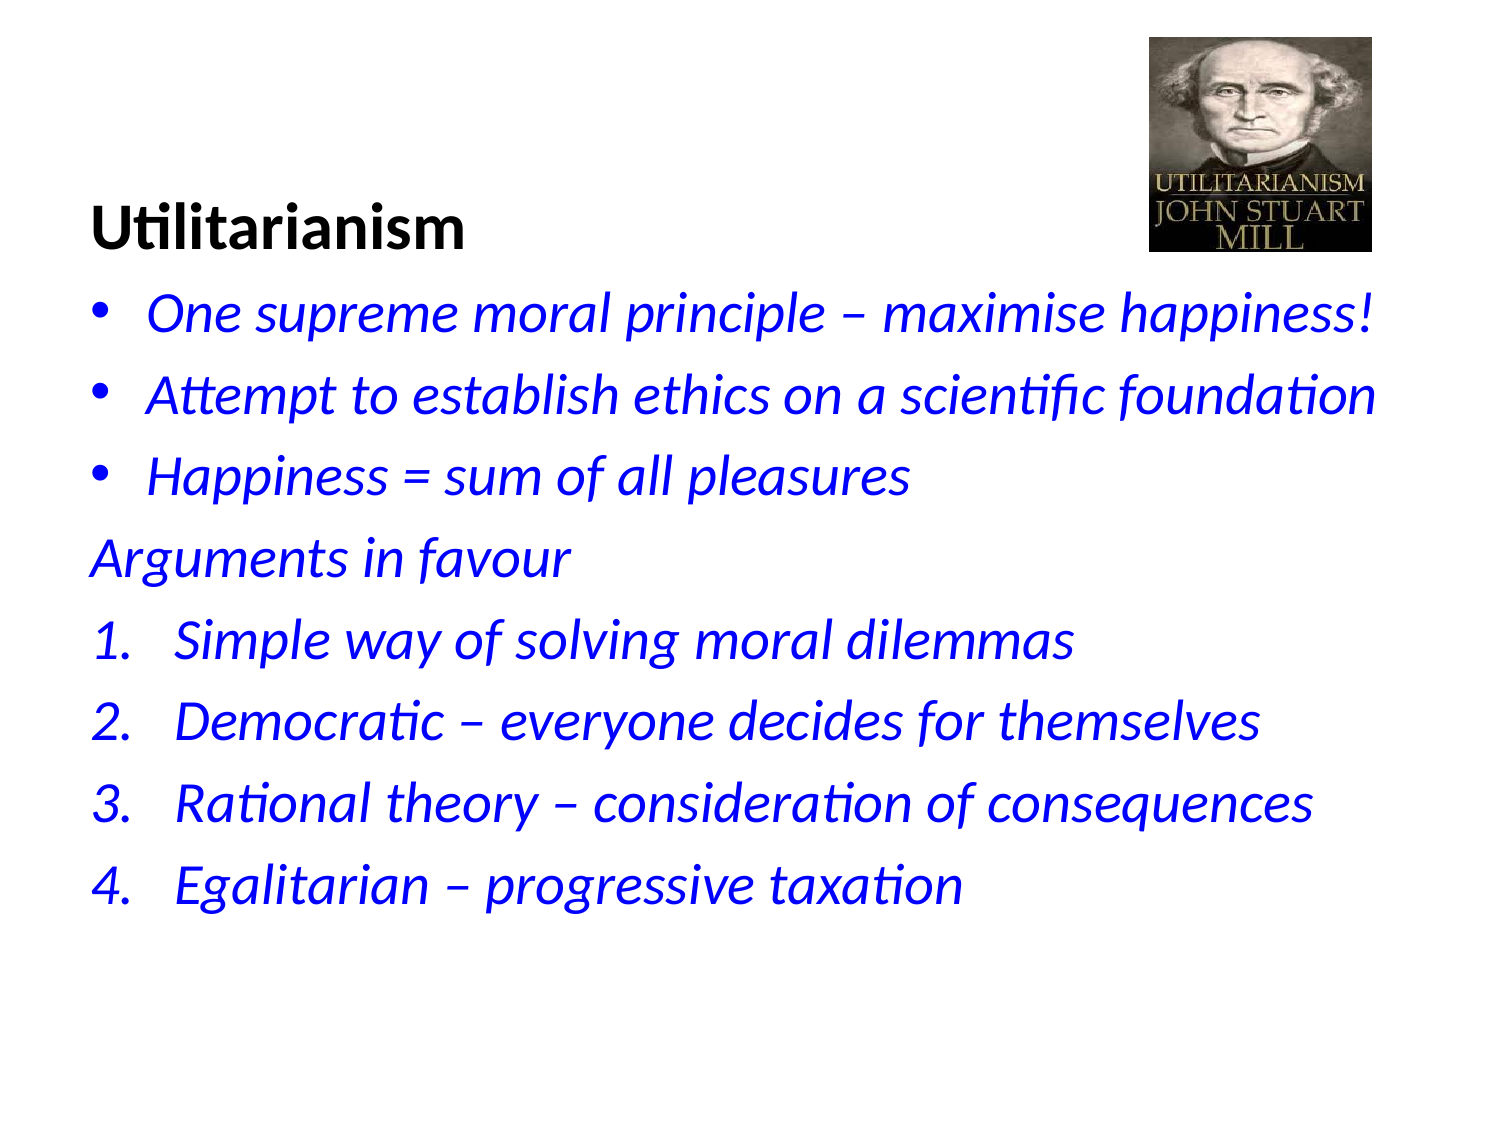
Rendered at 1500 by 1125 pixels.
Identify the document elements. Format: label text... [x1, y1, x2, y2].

picture [1149, 37, 1373, 253]
list Utilitarianism One supreme moral principle – maximise happiness! Attempt to establish ethics on a scientific foundation Happiness = sum of all pleasures Arguments in favour Simple way of solving moral dilemmas Democratic – everyone decides for themselves Rational theory – consideration of consequences Egalitarian – progressive taxation [75, 174, 1425, 1005]
